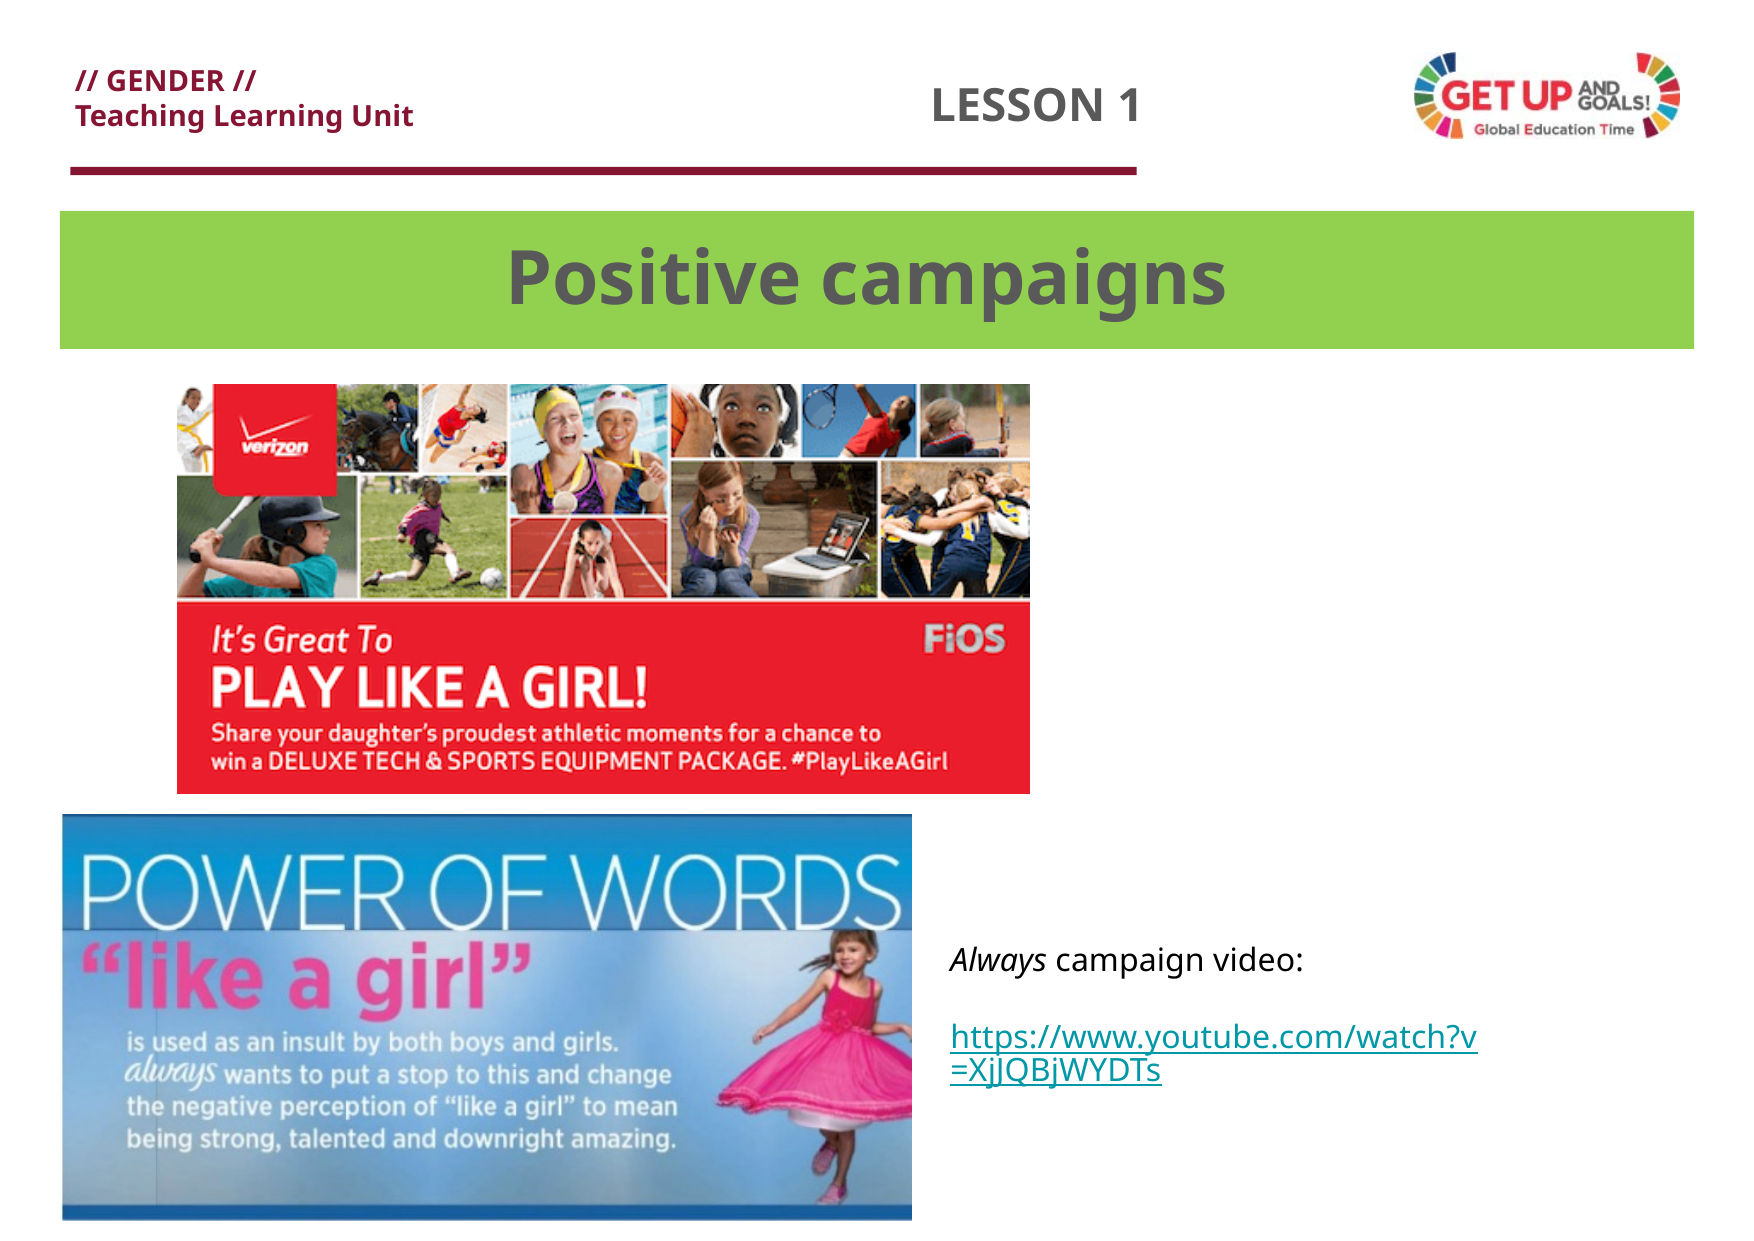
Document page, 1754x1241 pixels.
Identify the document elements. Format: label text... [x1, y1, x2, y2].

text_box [59, 47, 1680, 176]
picture [59, 814, 913, 1221]
picture [177, 384, 1030, 794]
text_box Always campaign video: https://www.youtube.com/watch?v=XjJQBjWYDTs [935, 932, 1495, 1069]
title Positive campaigns [59, 210, 1695, 349]
